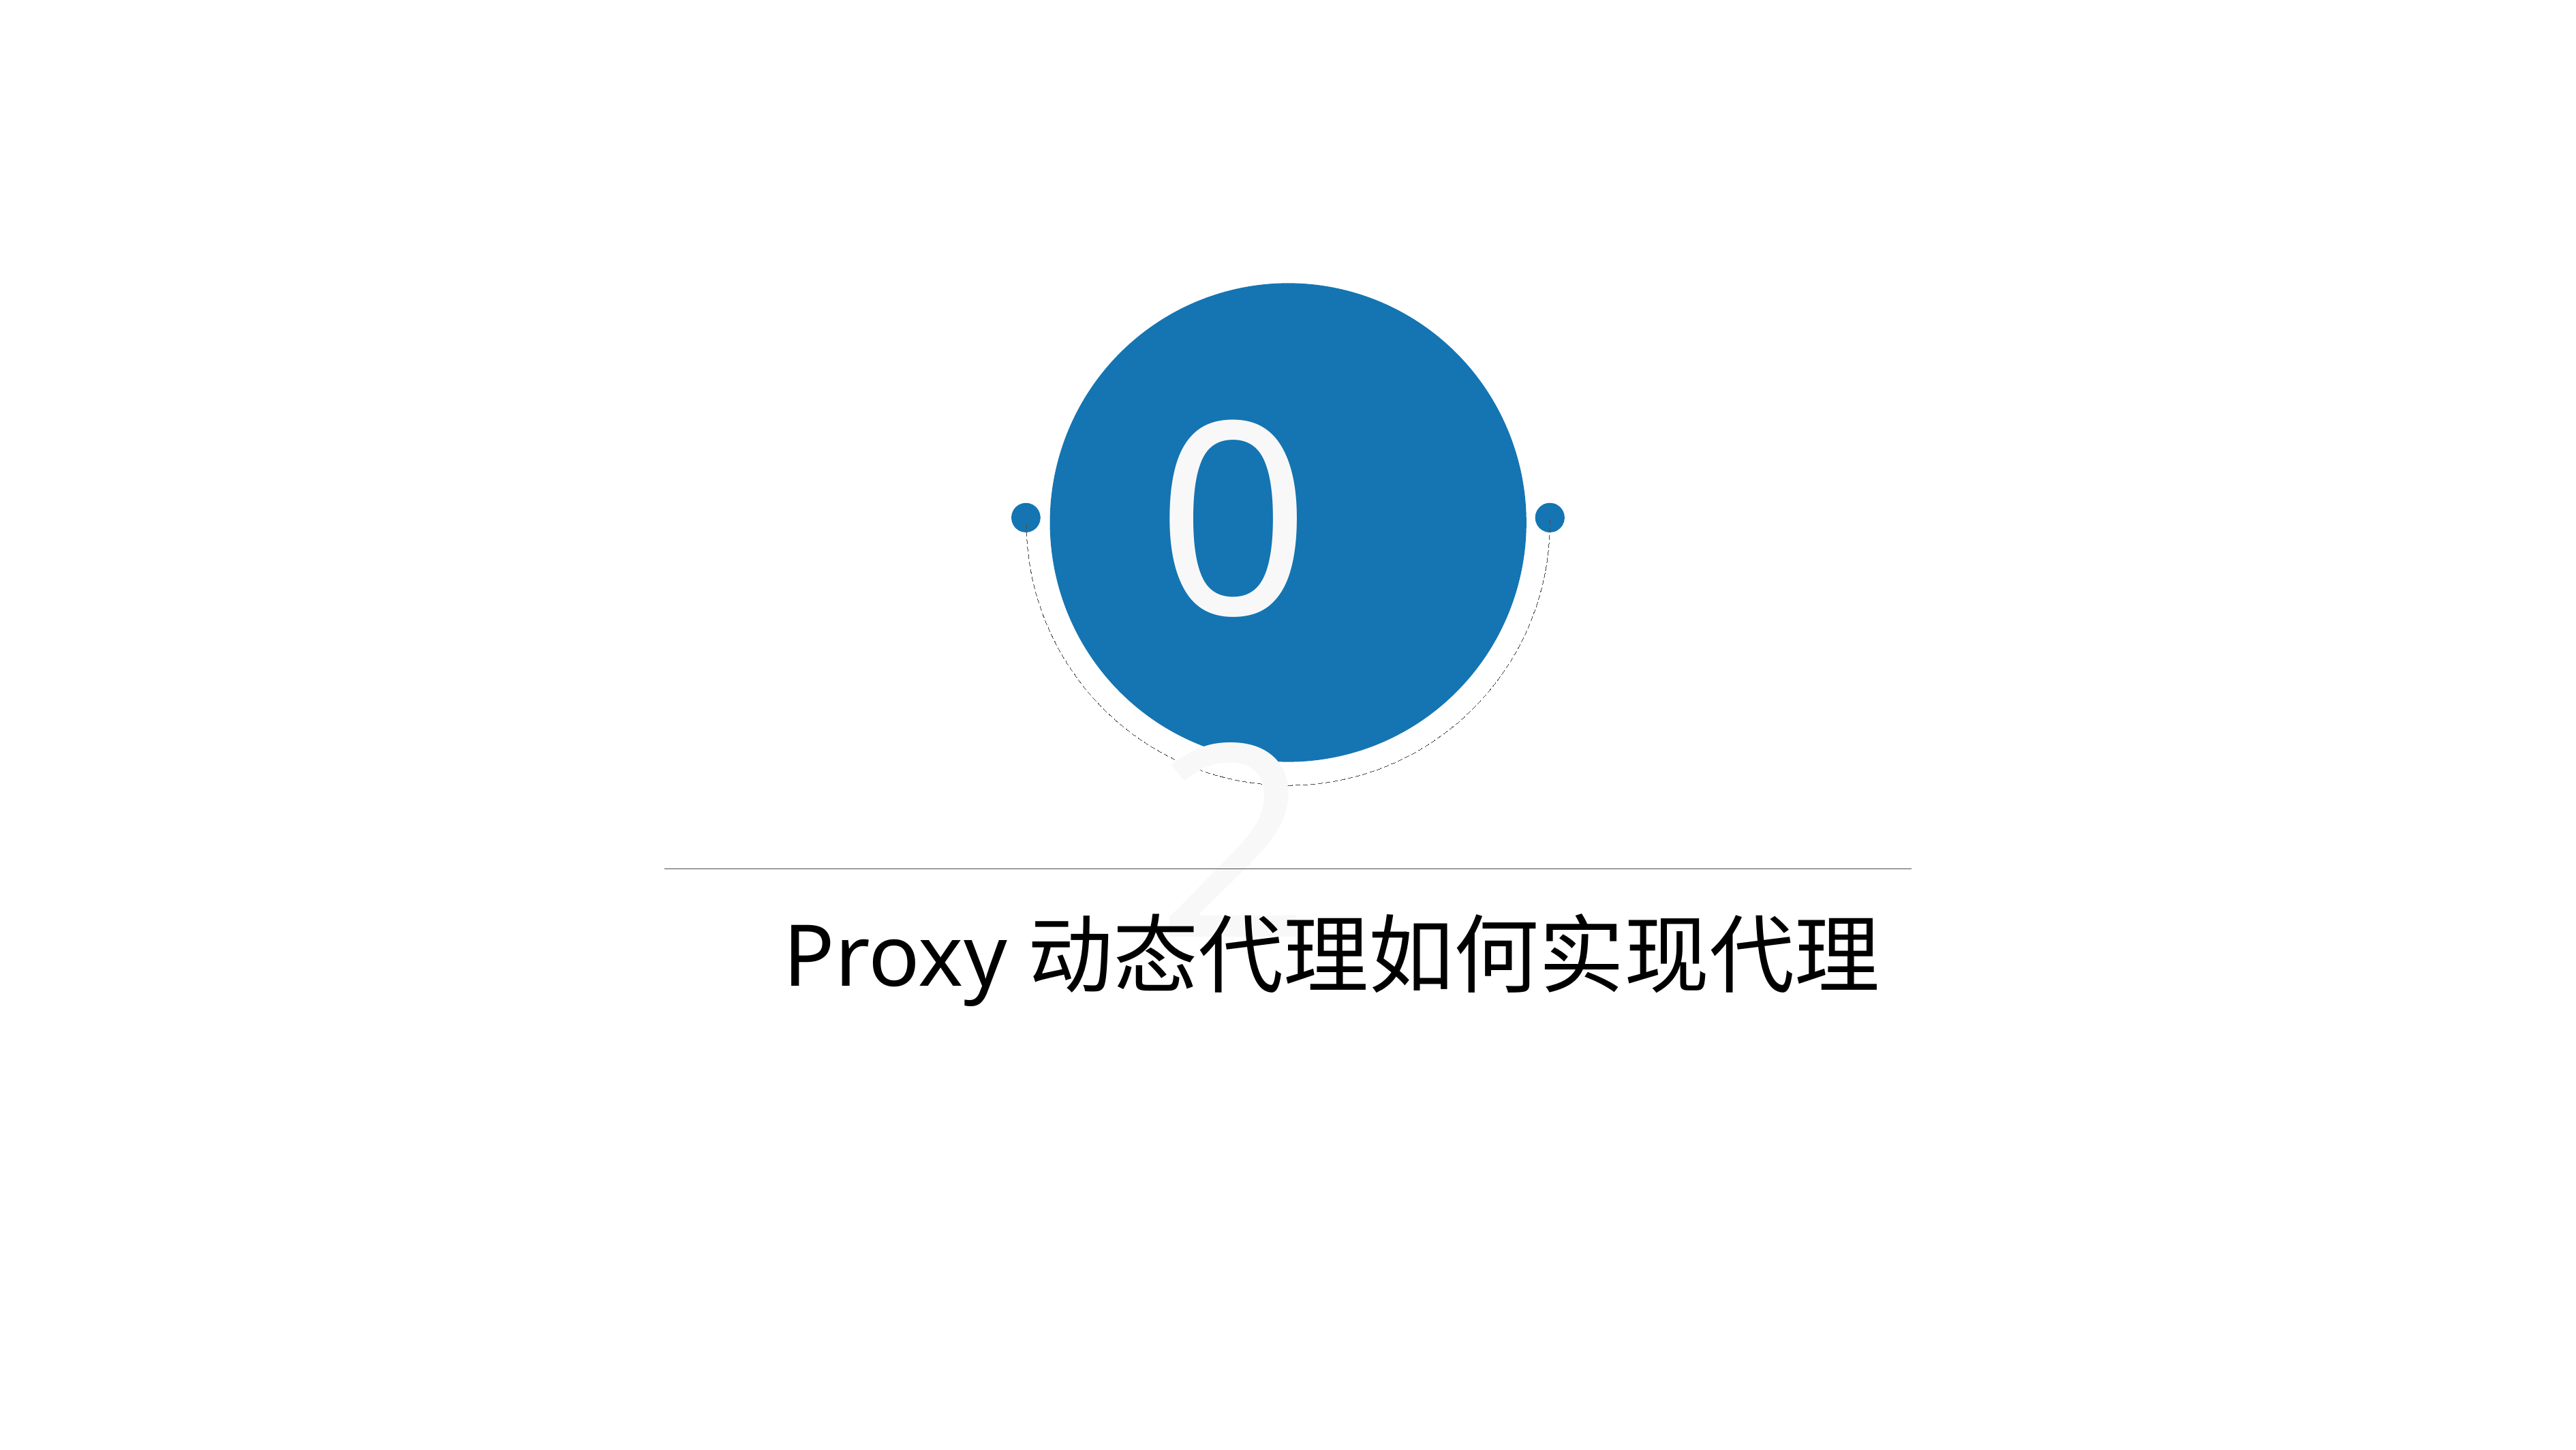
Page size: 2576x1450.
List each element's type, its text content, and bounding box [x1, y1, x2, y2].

text_box [1011, 502, 1026, 533]
text_box Proxy动态代理如何实现代理 [609, 895, 2054, 1008]
text_box [1550, 502, 1565, 532]
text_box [1026, 283, 1550, 785]
